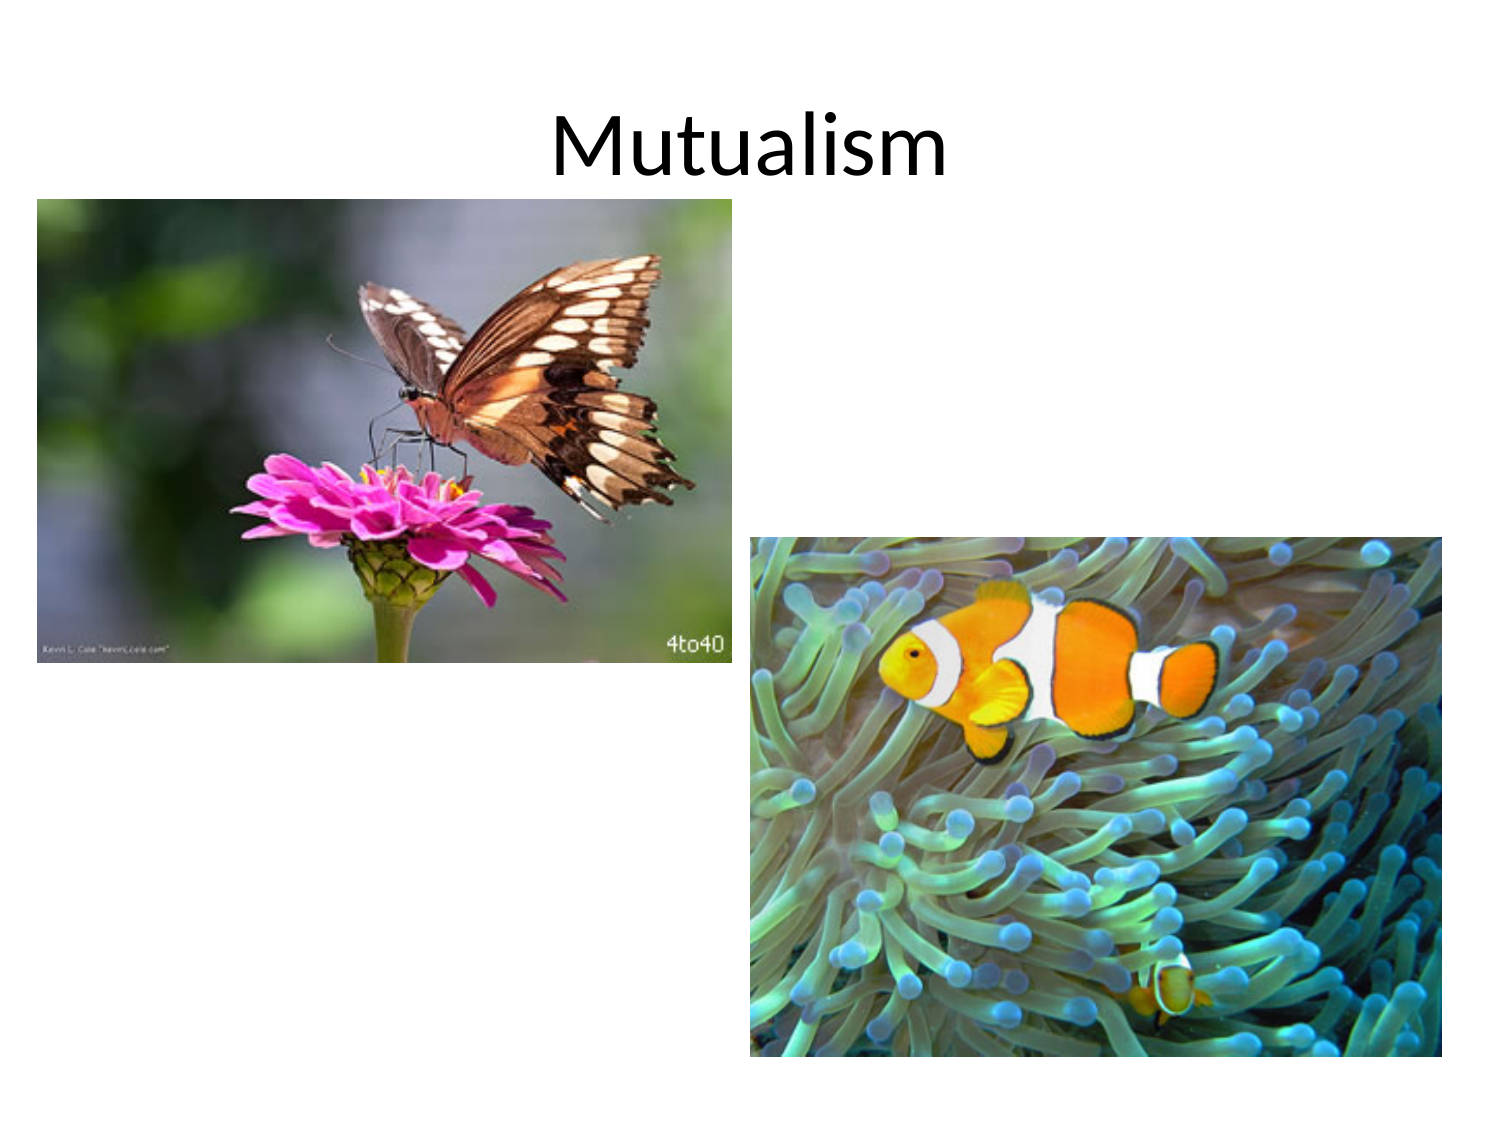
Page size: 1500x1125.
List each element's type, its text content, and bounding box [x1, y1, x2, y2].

picture [749, 537, 1442, 1057]
title Mutualism [75, 45, 1425, 233]
picture [37, 199, 732, 663]
